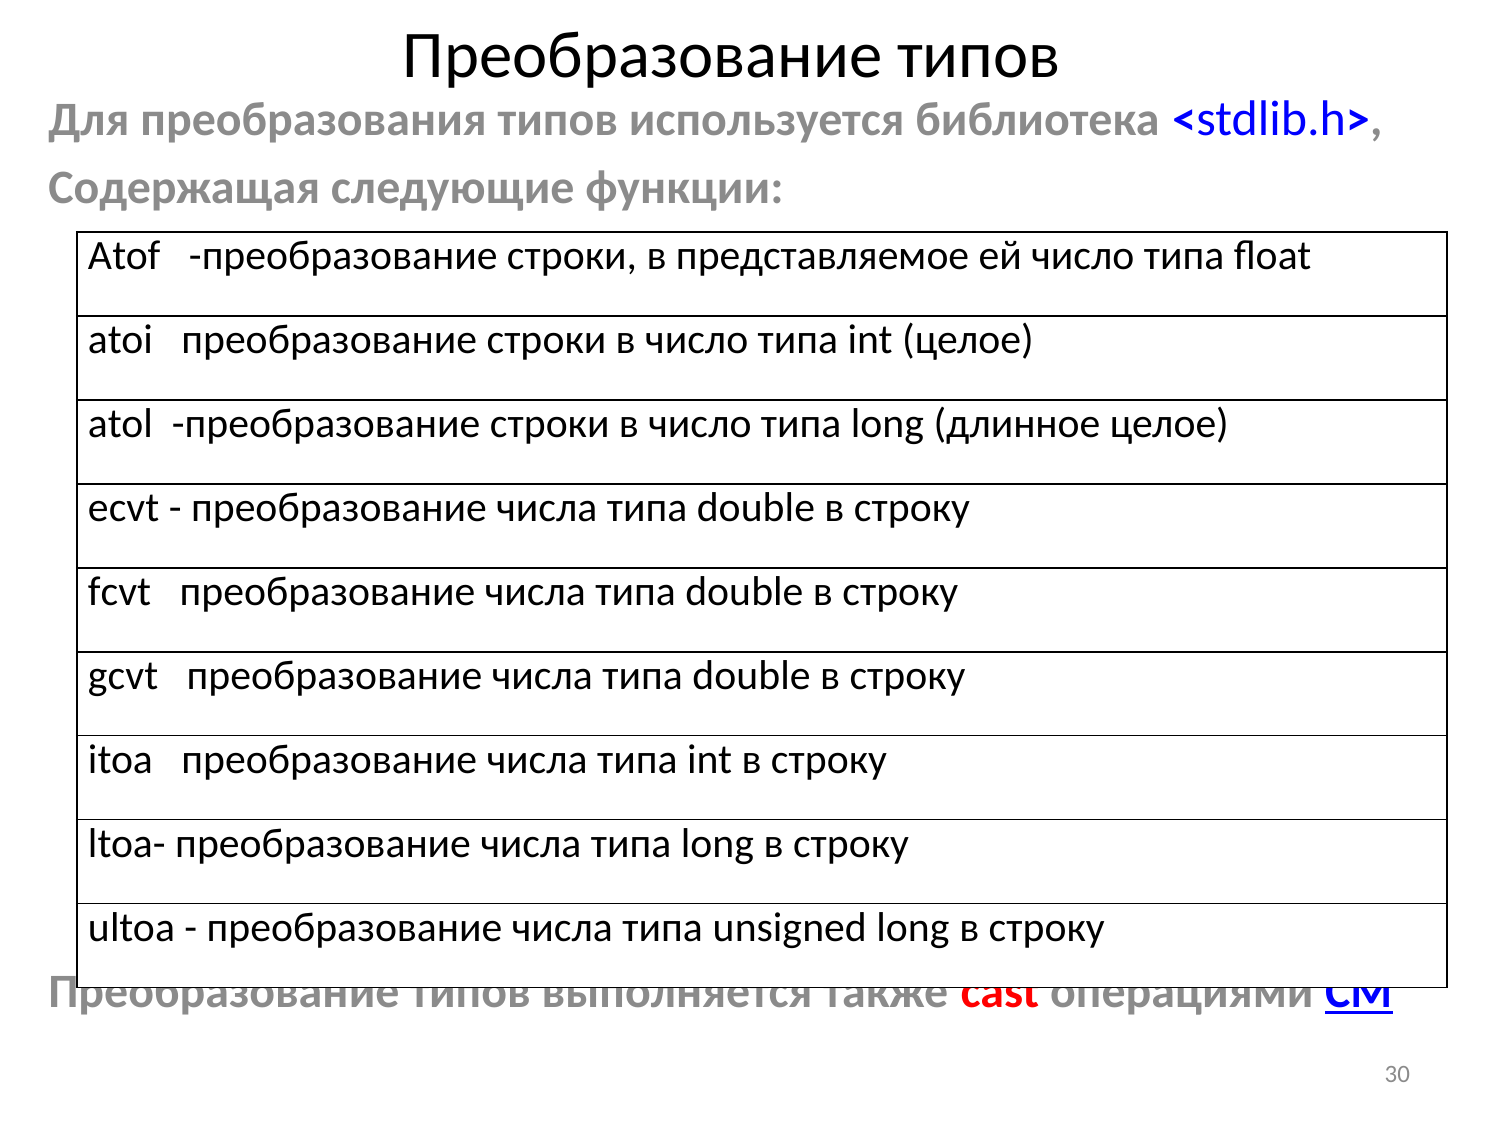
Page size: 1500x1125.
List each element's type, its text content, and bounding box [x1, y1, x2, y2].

table_cell ultoa - преобразование числа типа unsigned long в строку [78, 904, 1446, 987]
slide_number 30 [1074, 1042, 1425, 1103]
text_box Для преобразования типов используется библиотека <stdlib.h>, Содержащая следующие функции: Преобразование типов выполняется также cast операциями СМ [33, 78, 1457, 232]
table_header Atof -преобразование строки, в представляемое ей число типа float [78, 233, 1446, 315]
table_cell ltoa- преобразование числа типа long в строку [78, 820, 1446, 903]
table_cell atol -преобразование строки в число типа long (длинное целое) [78, 401, 1446, 483]
title Преобразование типов [159, 0, 1306, 78]
table_cell atoi преобразование строки в число типа int (целое) [78, 317, 1446, 399]
table_cell ecvt - преобразование числа типа double в строку [78, 485, 1446, 567]
table_cell itoa преобразование числа типа int в строку [78, 736, 1446, 819]
table_cell fcvt преобразование числа типа double в строку [78, 569, 1446, 651]
table_cell gcvt преобразование числа типа double в строку [78, 653, 1446, 735]
